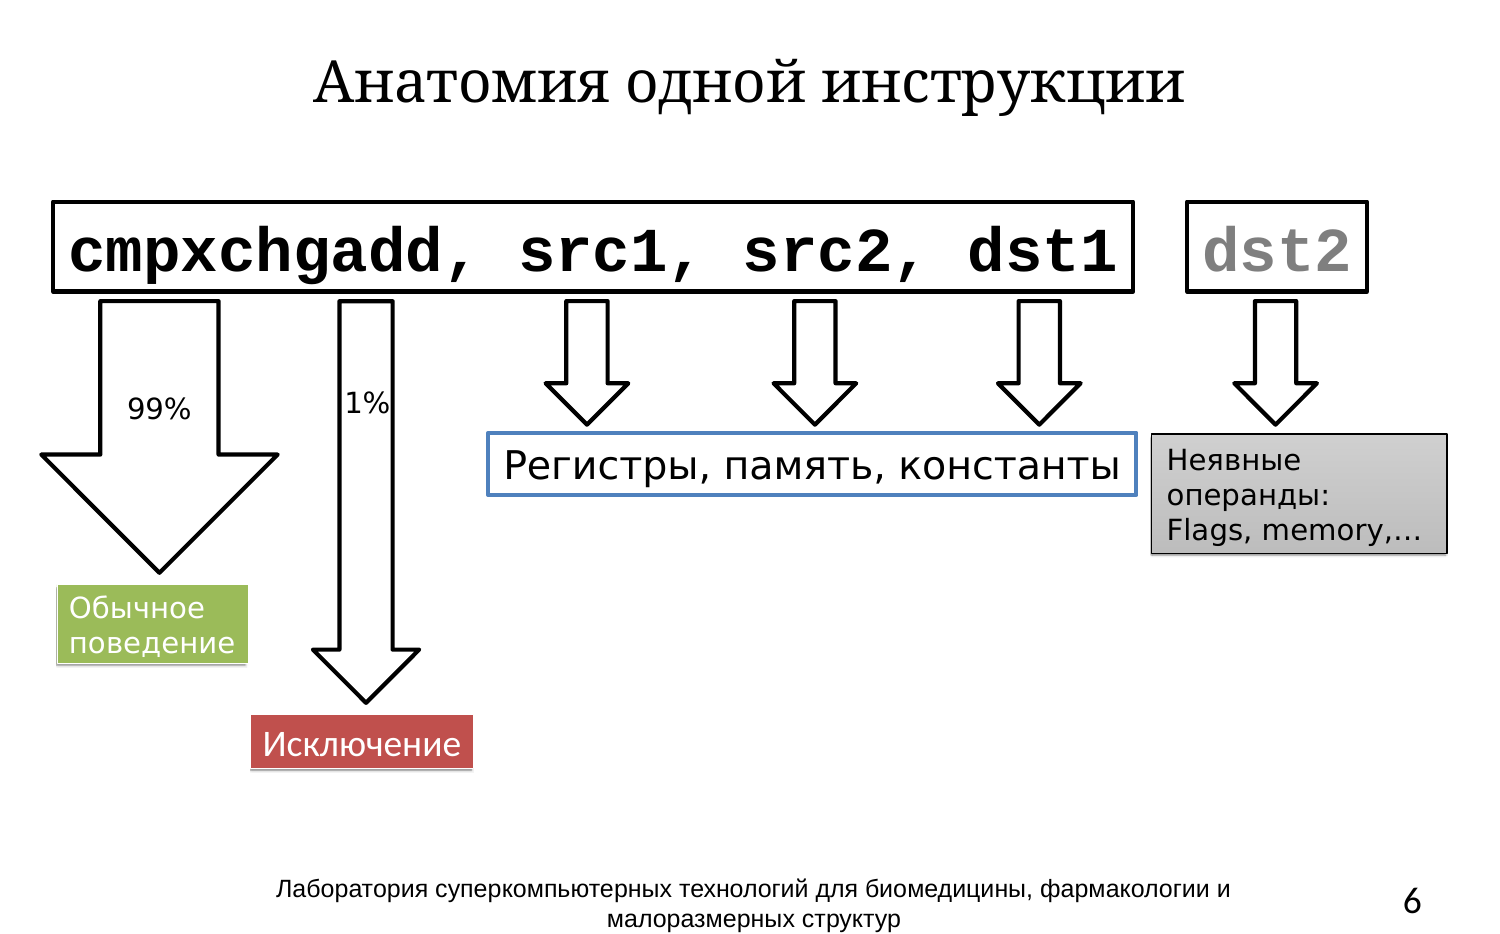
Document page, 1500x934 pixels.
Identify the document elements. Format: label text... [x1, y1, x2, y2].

text_box 6 [1387, 868, 1473, 918]
text_box 99% [41, 301, 278, 573]
text_box dst2 [1187, 201, 1368, 292]
text_box [339, 301, 393, 376]
text_box 1% [329, 376, 406, 427]
text_box cmpxchgadd, src1, src2, dst1 [53, 201, 1134, 292]
text_box Регистры, память, константы [488, 432, 1137, 496]
text_box [545, 301, 629, 425]
text_box Исключение [250, 714, 474, 769]
text_box Неявные операнды: Flags, memory,… [1151, 433, 1447, 554]
text_box Обычное поведение [56, 584, 248, 664]
text_box [997, 301, 1081, 425]
title Анатомия одной инструкции [75, 1, 1425, 158]
text_box [1234, 301, 1317, 425]
text_box [773, 301, 857, 425]
text_box [312, 427, 420, 703]
text_box Лаборатория суперкомпьютерных технологий для биомедицины, фармакологии и малоразмерных структур [171, 864, 1338, 915]
